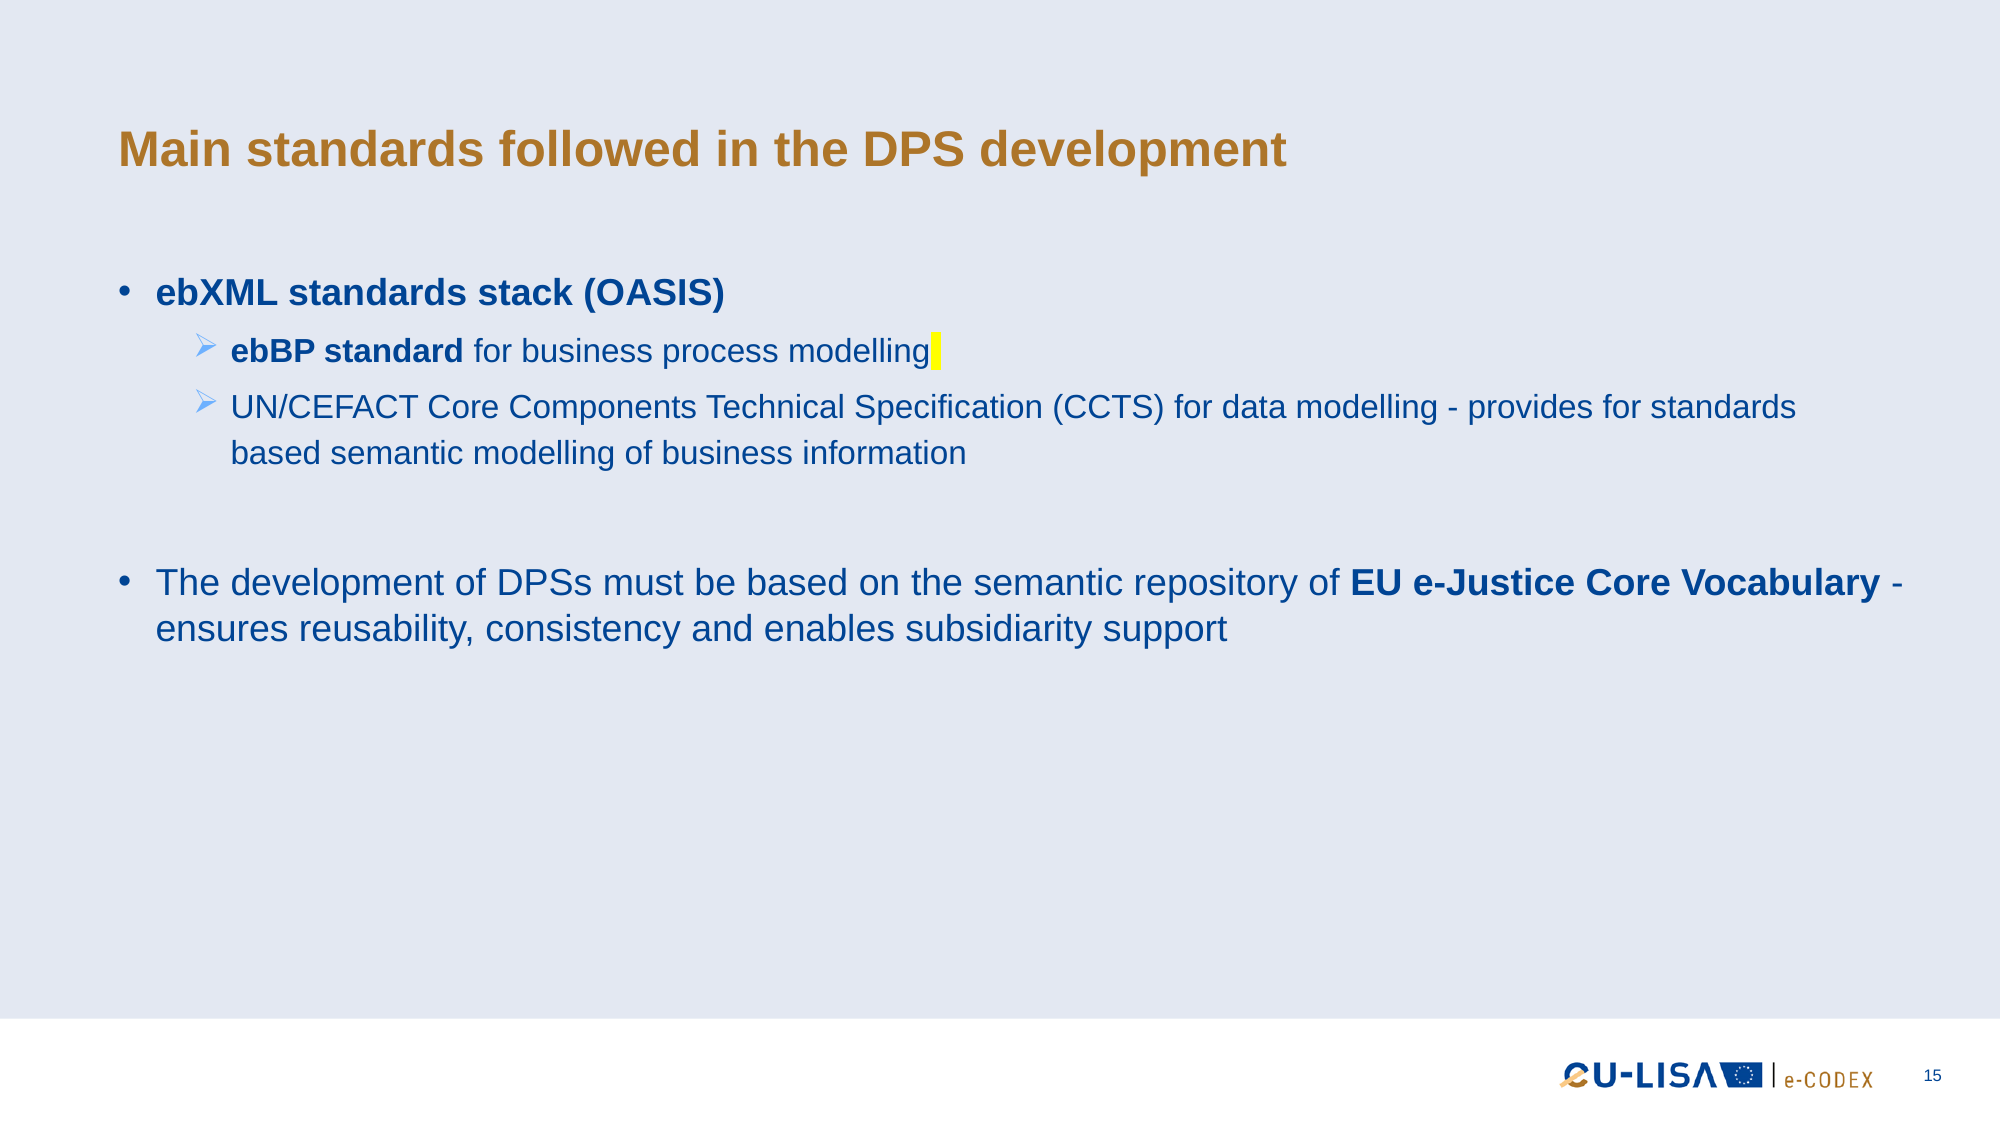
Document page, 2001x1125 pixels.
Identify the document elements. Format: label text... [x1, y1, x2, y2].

title Main standards followed in the DPS development [118, 118, 1839, 177]
picture [1529, 1037, 1902, 1113]
list ebXML standards stack (OASIS) ebBP standard for business process modelling UN/CEFACT Core Components Technical Specification (CCTS) for data modelling - provides for standards based semantic modelling of business information The development of DPSs must be based on the semantic repository of EU e-Justice Core Vocabulary - ensures reusability, consistency and enables subsidiarity support [118, 267, 1933, 709]
slide_number 15 [1862, 1044, 1957, 1107]
